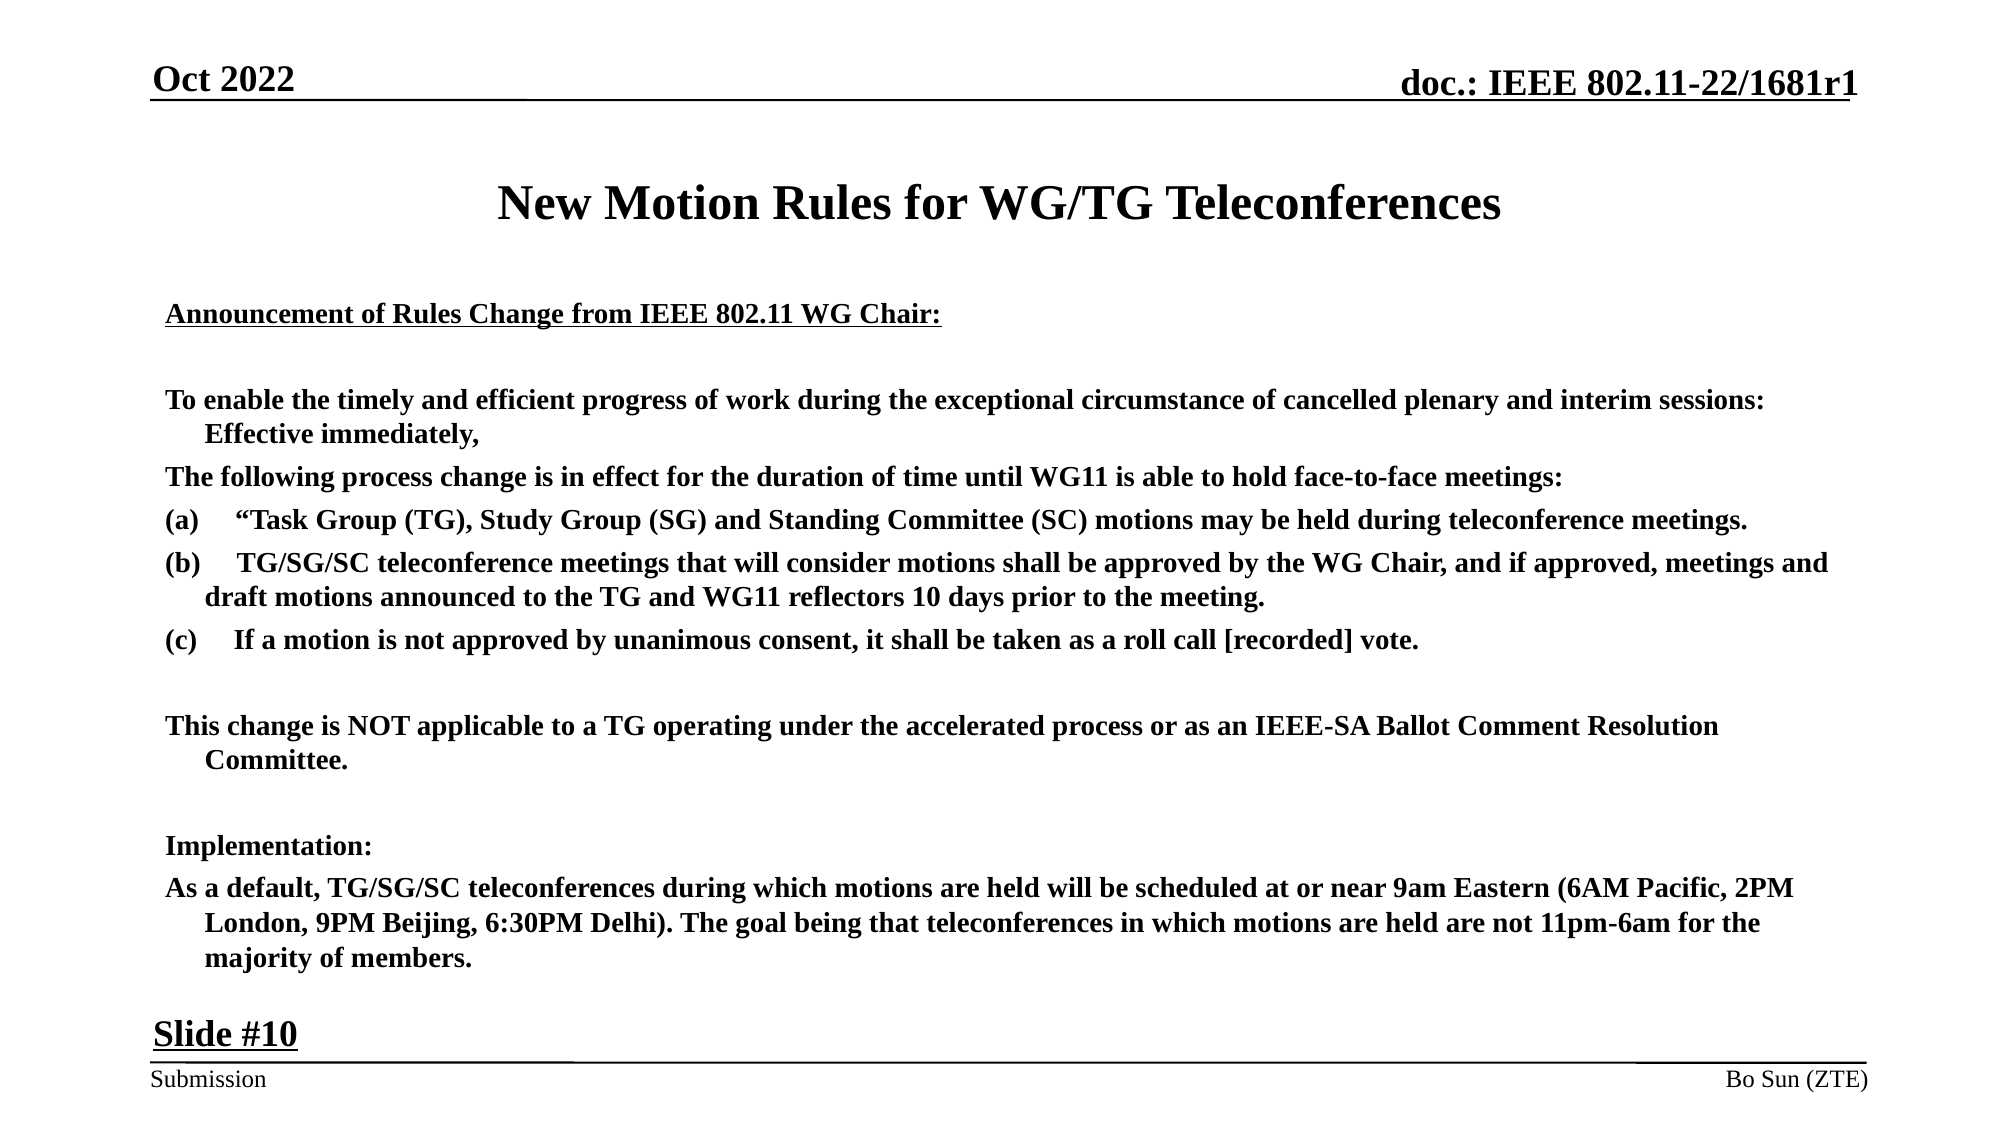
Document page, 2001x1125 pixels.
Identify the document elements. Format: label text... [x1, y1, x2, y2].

list Announcement of Rules Change from IEEE 802.11 WG Chair: To enable the timely and efficient progress of work during the exceptional circumstance of cancelled plenary and interim sessions: Effective immediately, The following process change is in effect for the duration of time until WG11 is able to hold face-to-face meetings: (a) “Task Group (TG), Study Group (SG) and Standing Committee (SC) motions may be held during teleconference meetings. (b) TG/SG/SC teleconference meetings that will consider motions shall be approved by the WG Chair, and if approved, meetings and draft motions announced to the TG and WG11 reflectors 10 days prior to the meeting. (c) If a motion is not approved by unanimous consent, it shall be taken as a roll call [recorded] vote. This change is NOT applicable to a TG operating under the accelerated process or as an IEEE-SA Ballot Comment Resolution Committee. Implementation: As a default, TG/SG/SC teleconferences during which motions are held will be scheduled at or near 9am Eastern (6AM Pacific, 2PM London, 9PM Beijing, 6:30PM Delhi). The goal being that teleconferences in which motions are held are not 11pm-6am for the majority of members. [149, 287, 1850, 988]
text_box Slide #10 [138, 1001, 314, 1062]
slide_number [152, 54, 563, 100]
title New Motion Rules for WG/TG Teleconferences [149, 112, 1850, 287]
footer Bo Sun (ZTE) [1171, 1061, 1869, 1093]
